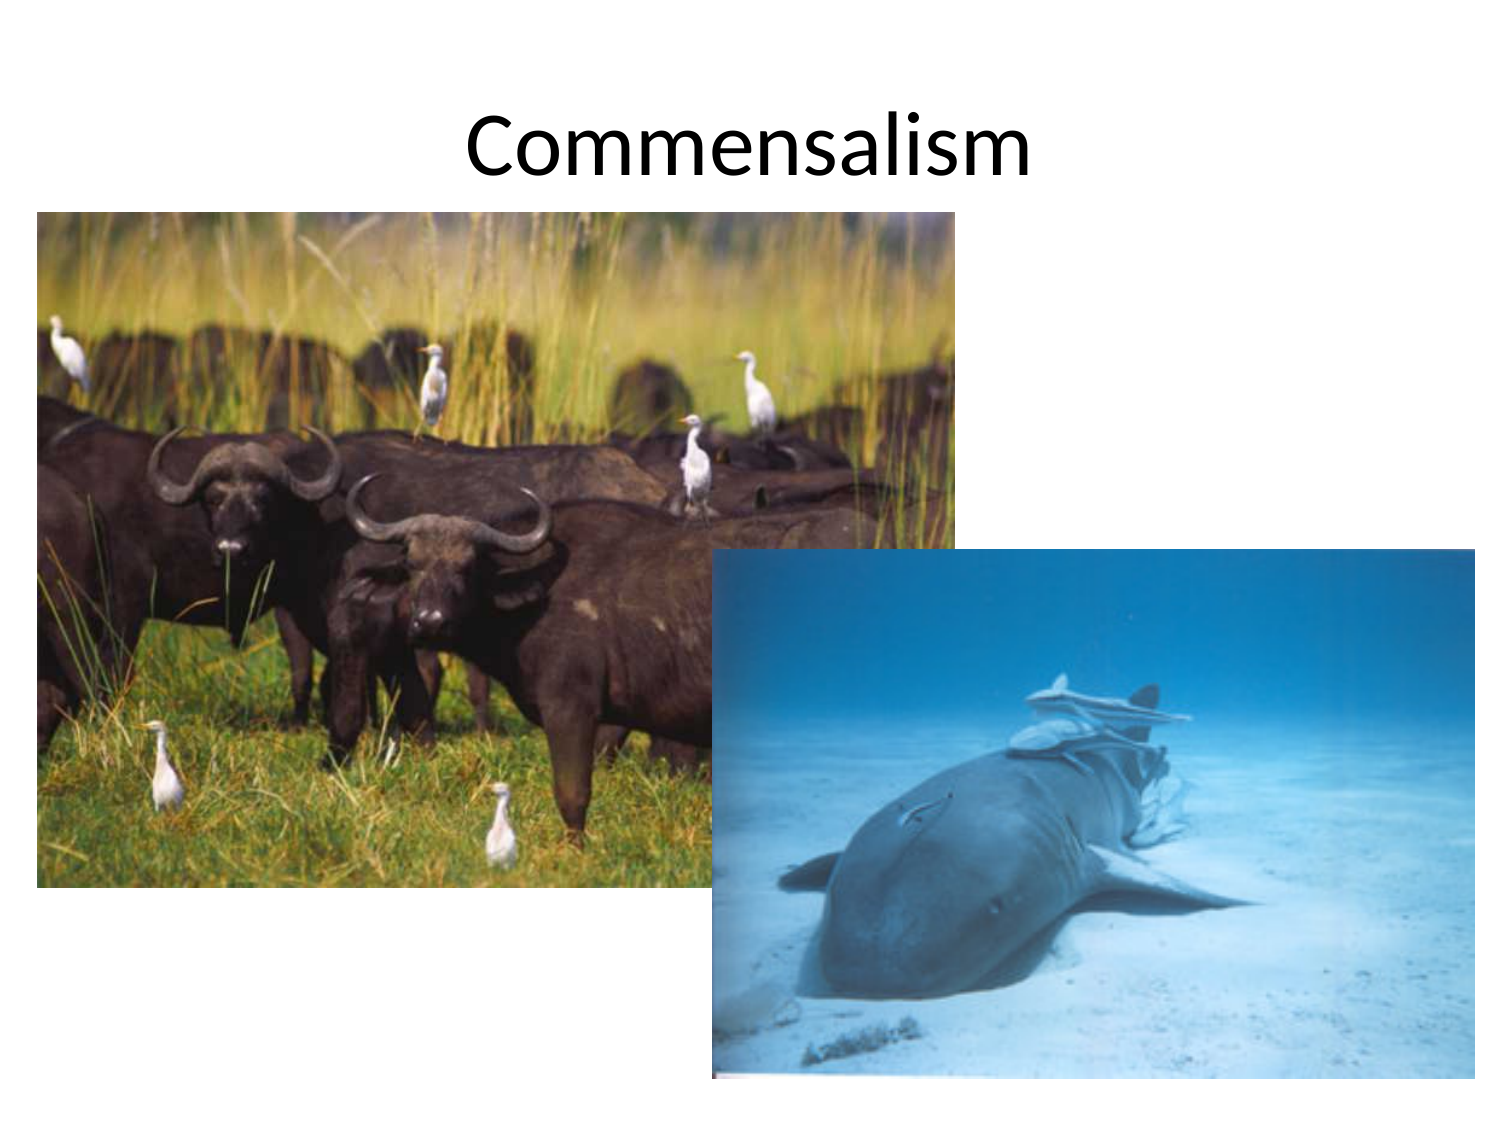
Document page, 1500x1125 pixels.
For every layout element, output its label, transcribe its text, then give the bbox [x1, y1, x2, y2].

picture [37, 212, 1476, 1079]
title Commensalism [75, 45, 1425, 233]
